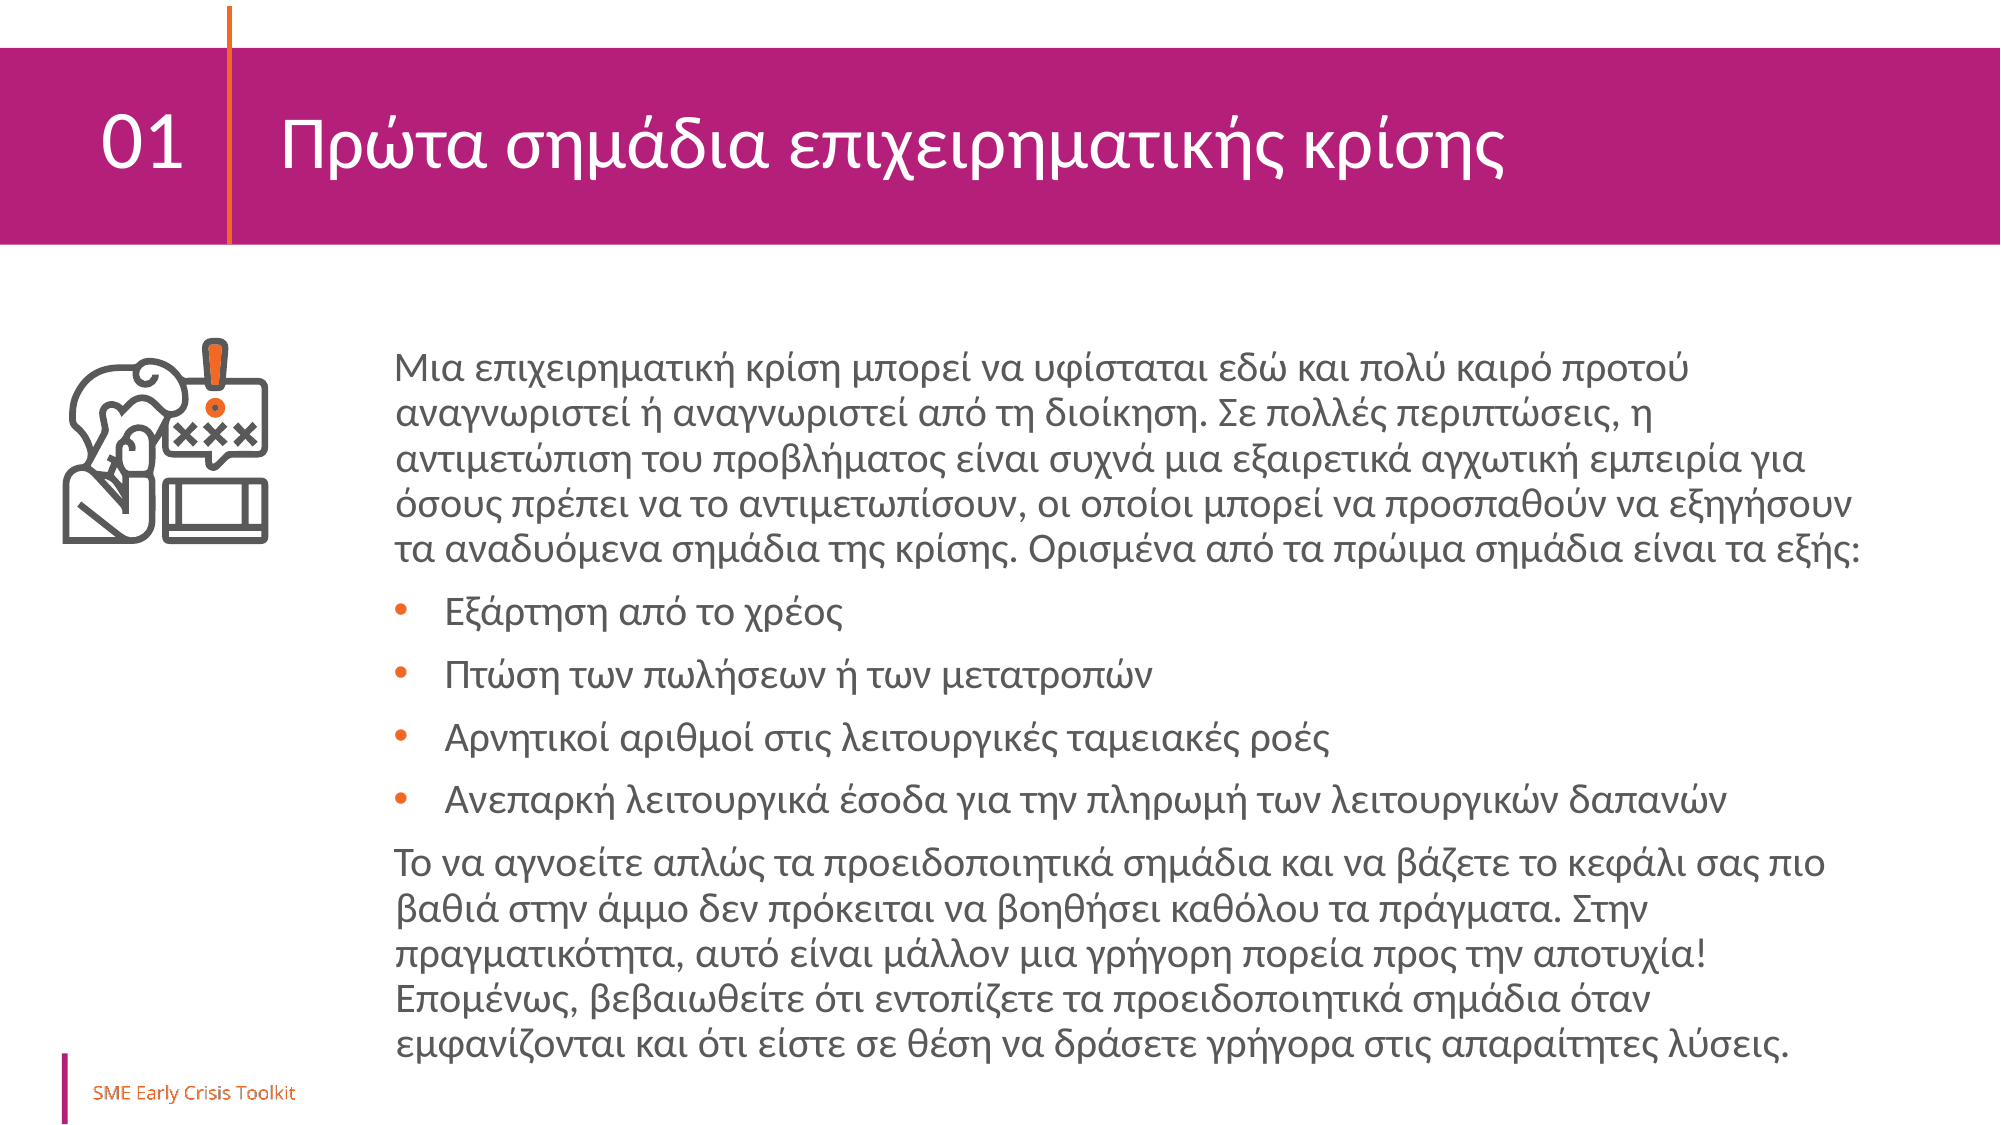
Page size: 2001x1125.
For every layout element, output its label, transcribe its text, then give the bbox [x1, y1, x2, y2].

picture [1427, 1028, 1938, 1125]
text_box 01 Πρώτα σημάδια επιχειρηματικής κρίσης [86, 47, 227, 236]
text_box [62, 337, 269, 544]
picture [83, 1080, 295, 1104]
text_box [227, 6, 232, 244]
text_box [0, 47, 2000, 246]
list Μια επιχειρηματική κρίση μπορεί να υφίσταται εδώ και πολύ καιρό προτού αναγνωριστεί ή αναγνωριστεί από τη διοίκηση. Σε πολλές περιπτώσεις, η αντιμετώπιση του προβλήματος είναι συχνά μια εξαιρετικά αγχωτική εμπειρία για όσους πρέπει να το αντιμετωπίσουν, οι οποίοι μπορεί να προσπαθούν να εξηγήσουν τα αναδυόμενα σημάδια της κρίσης. Ορισμένα από τα πρώιμα σημάδια είναι τα εξής: Εξάρτηση από το χρέος Πτώση των πωλήσεων ή των μετατροπών Αρνητικοί αριθμοί στις λειτουργικές ταμειακές ροές Ανεπαρκή λειτουργικά έσοδα για την πληρωμή των λειτουργικών δαπανών Το να αγνοείτε απλώς τα προειδοποιητικά σημάδια και να βάζετε το κεφάλι σας πιο βαθιά στην άμμο δεν πρόκειται να βοηθήσει καθόλου τα πράγματα. Στην πραγματικότητα, αυτό είναι μάλλον μια γρήγορη πορεία προς την αποτυχία! Επομένως, βεβαιωθείτε ότι εντοπίζετε τα προειδοποιητικά σημάδια όταν εμφανίζονται και ότι είστε σε θέση να δράσετε γρήγορα στις απαραίτητες λύσεις. [378, 337, 1882, 1090]
text_box 01 Πρώτα σημάδια επιχειρηματικής κρίσης [232, 47, 1904, 236]
